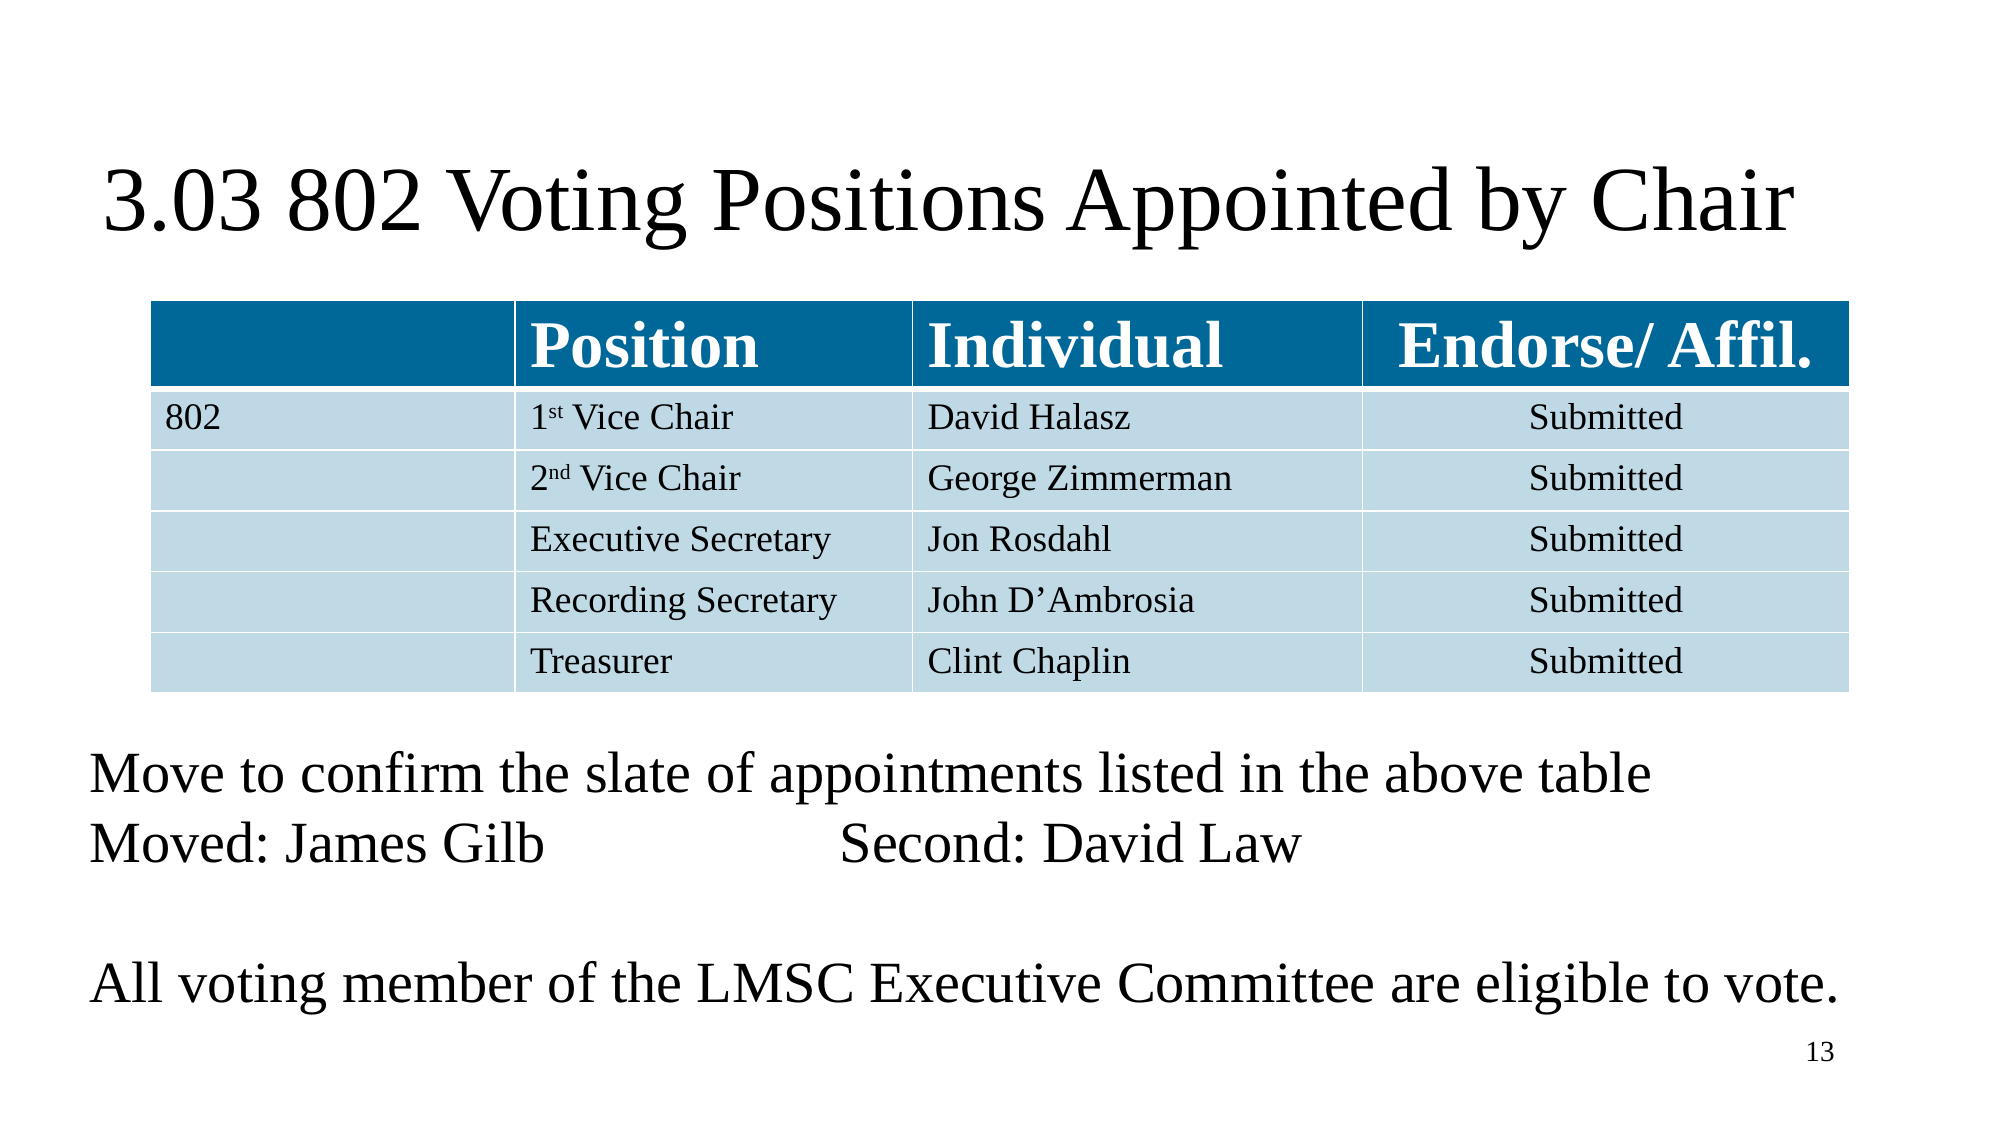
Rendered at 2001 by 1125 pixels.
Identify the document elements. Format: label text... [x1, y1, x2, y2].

table_cell Submitted [1363, 572, 1849, 632]
table_cell 1st Vice Chair [516, 392, 912, 449]
table_cell Recording Secretary [516, 572, 912, 632]
table_cell Jon Rosdahl [913, 512, 1362, 571]
table_cell Clint Chaplin [913, 633, 1362, 692]
table_cell Submitted [1363, 633, 1849, 692]
slide_number 13 [1433, 1024, 1851, 1101]
table_cell 2nd Vice Chair [516, 451, 912, 510]
table_header [151, 301, 514, 386]
table_cell [151, 451, 514, 510]
table_cell Submitted [1363, 512, 1849, 571]
table_cell Submitted [1363, 451, 1849, 510]
table_header Position [516, 301, 912, 386]
table_cell Treasurer [516, 633, 912, 692]
table_header Individual [913, 301, 1362, 386]
table_cell [151, 572, 514, 632]
table_cell Executive Secretary [516, 512, 912, 571]
table_cell John D’Ambrosia [913, 572, 1362, 632]
title 3.03 802 Voting Positions Appointed by Chair [49, 99, 1851, 288]
table_cell 802 [151, 392, 514, 449]
text_box Move to confirm the slate of appointments listed in the above table Moved: James Gilb Second: David Law All voting member of the LMSC Executive Committee are eligible to vote. [75, 727, 1925, 1022]
table_cell George Zimmerman [913, 451, 1362, 510]
table_header Endorse/ Affil. [1363, 301, 1849, 386]
table_cell [151, 512, 514, 571]
table_cell David Halasz [913, 392, 1362, 449]
table_cell Submitted [1363, 392, 1849, 449]
table_cell [151, 633, 514, 692]
